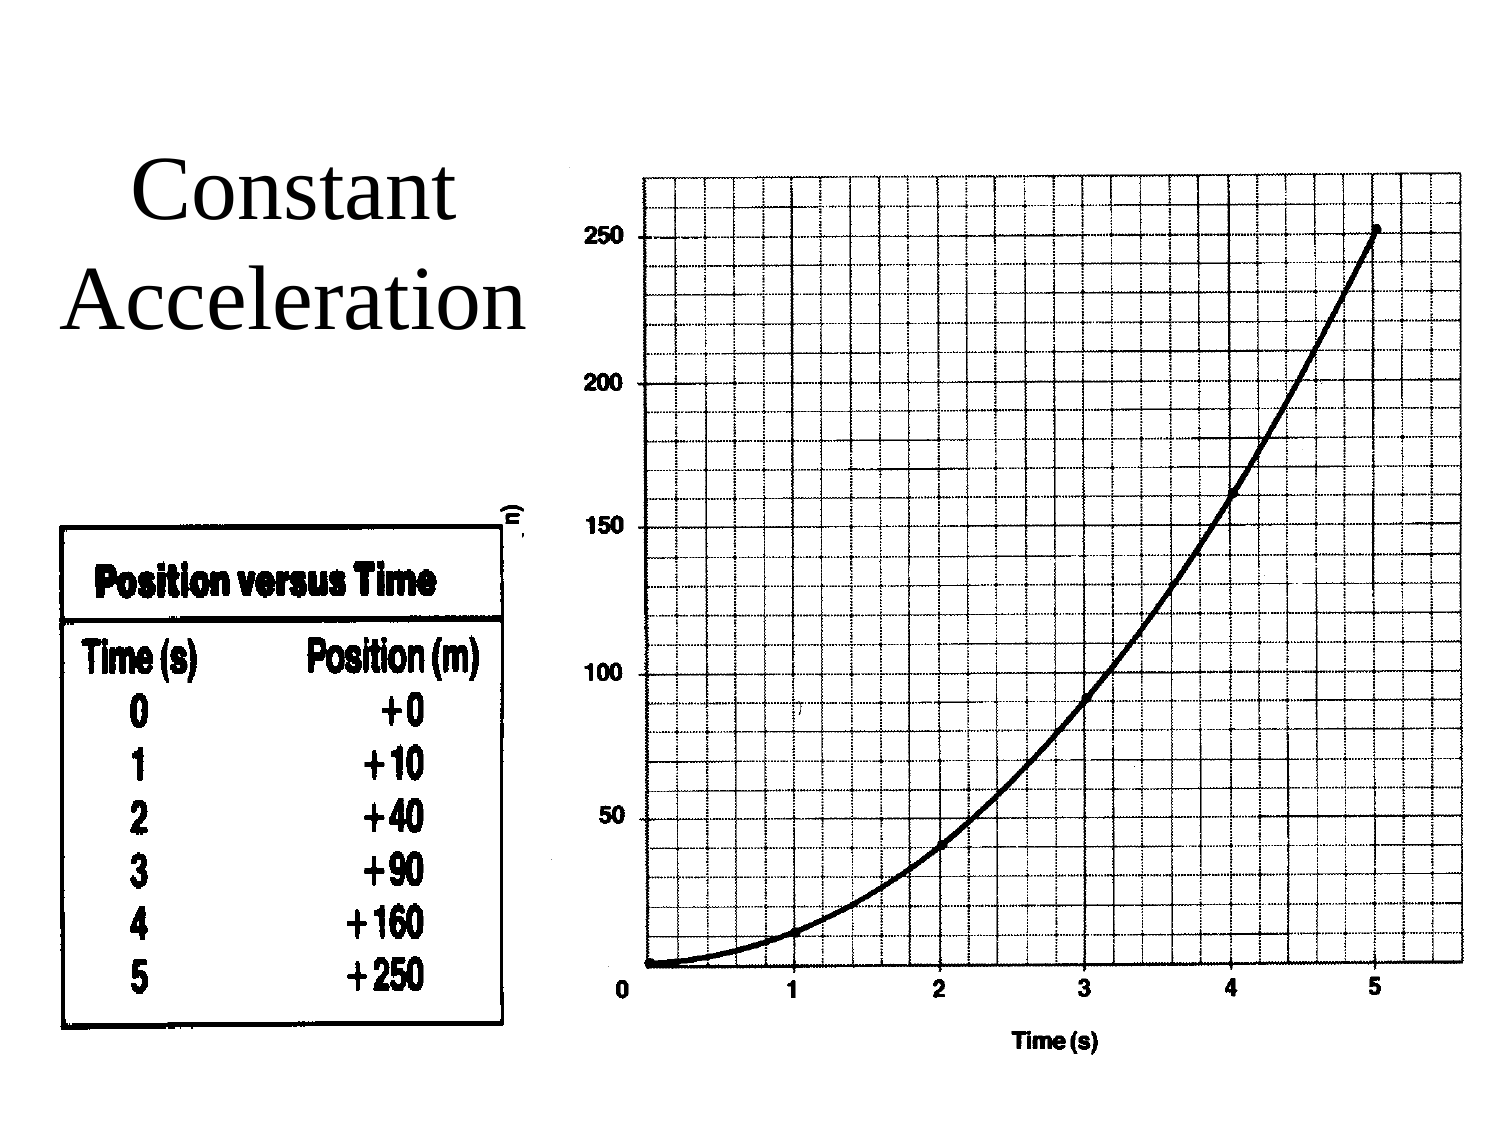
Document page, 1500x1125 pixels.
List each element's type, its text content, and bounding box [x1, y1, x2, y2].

title Constant Acceleration [37, 99, 551, 376]
picture [49, 162, 1472, 1075]
